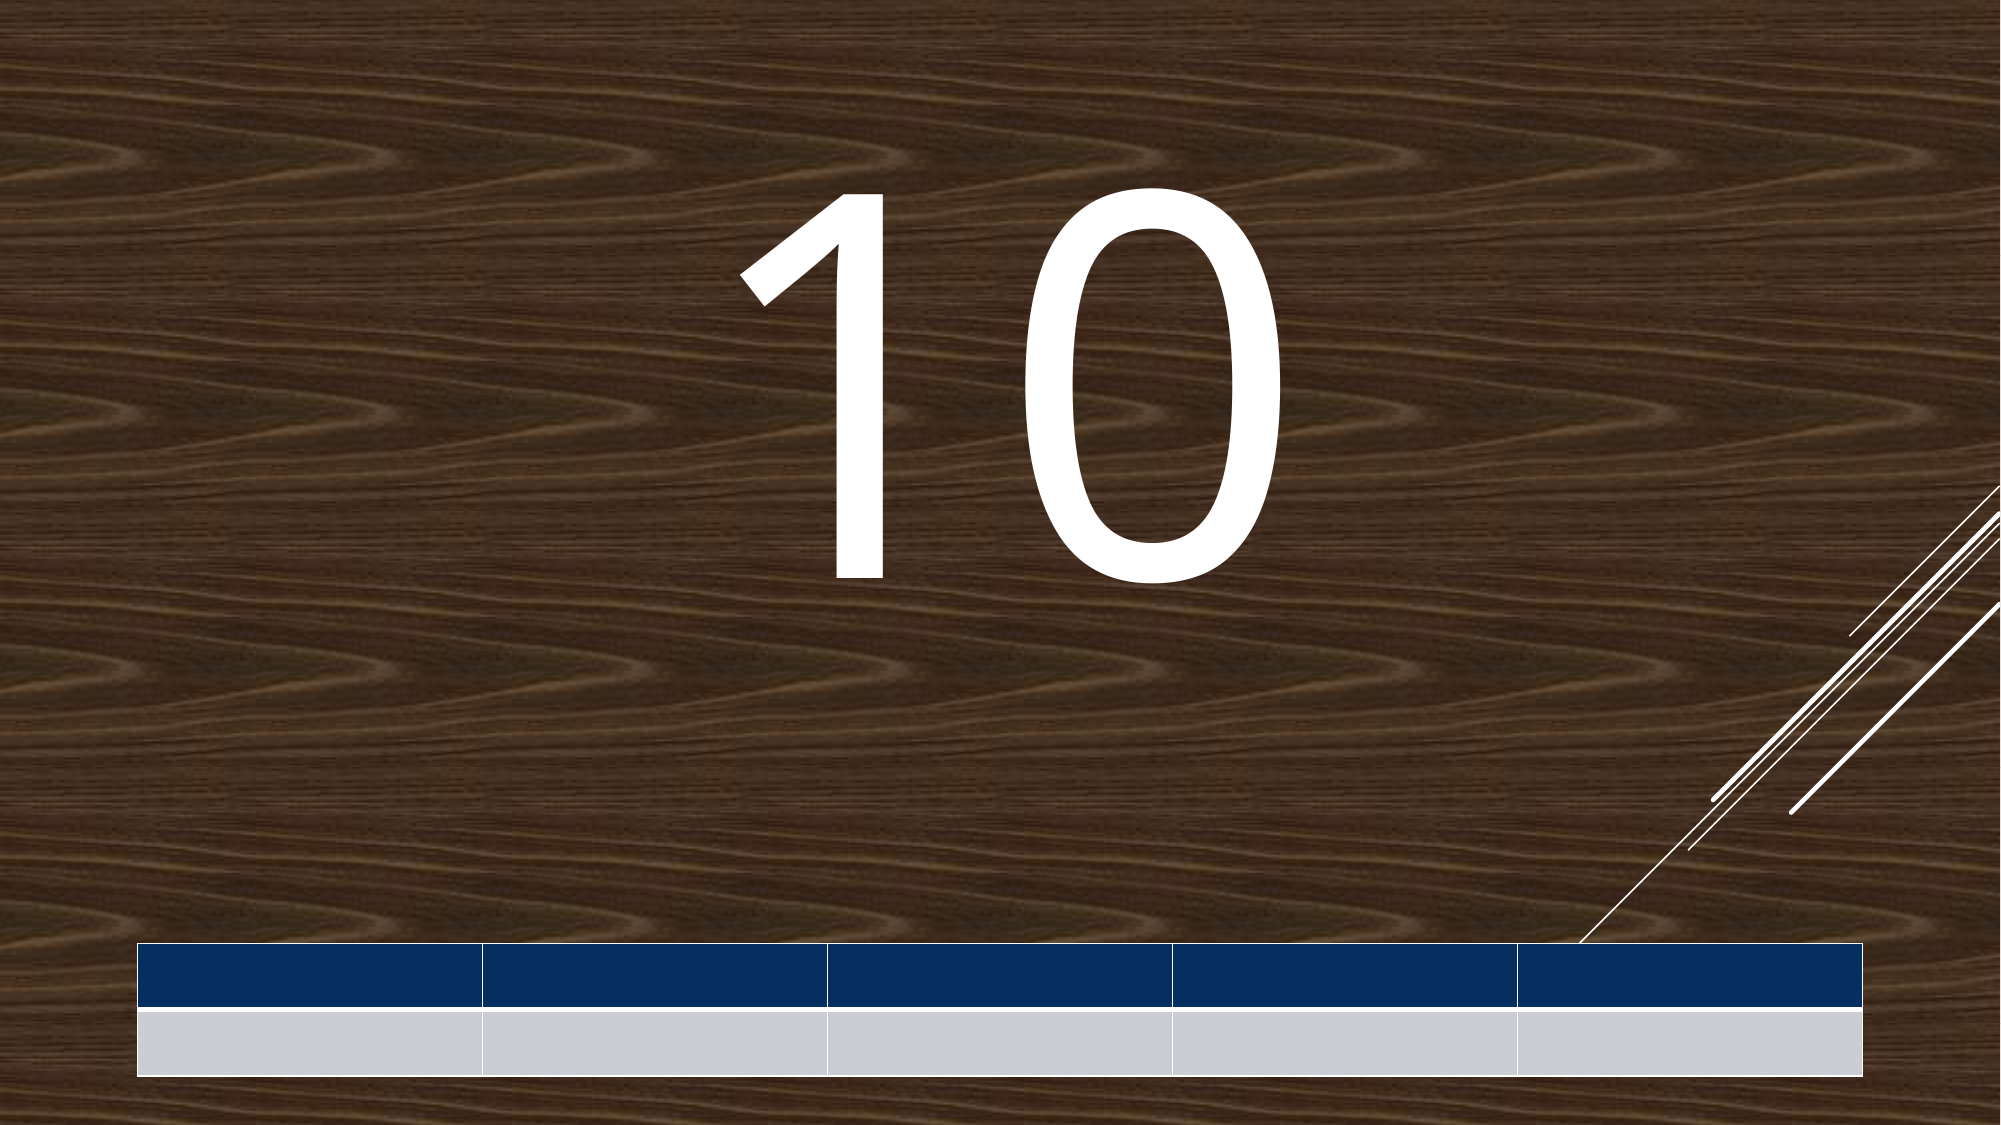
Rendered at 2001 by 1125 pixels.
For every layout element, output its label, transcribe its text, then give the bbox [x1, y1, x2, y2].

table_cell [1173, 1012, 1517, 1075]
picture [0, 0, 2001, 1125]
title 10 [137, 59, 1863, 668]
table_header [483, 944, 827, 1007]
table_cell [828, 1012, 1172, 1075]
table_cell [138, 1012, 482, 1075]
table_header [1518, 944, 1862, 1007]
table_header [1173, 944, 1517, 1007]
table_header [828, 944, 1172, 1007]
table_cell [483, 1012, 827, 1075]
table_header [138, 944, 482, 1007]
table_cell [1518, 1012, 1862, 1075]
